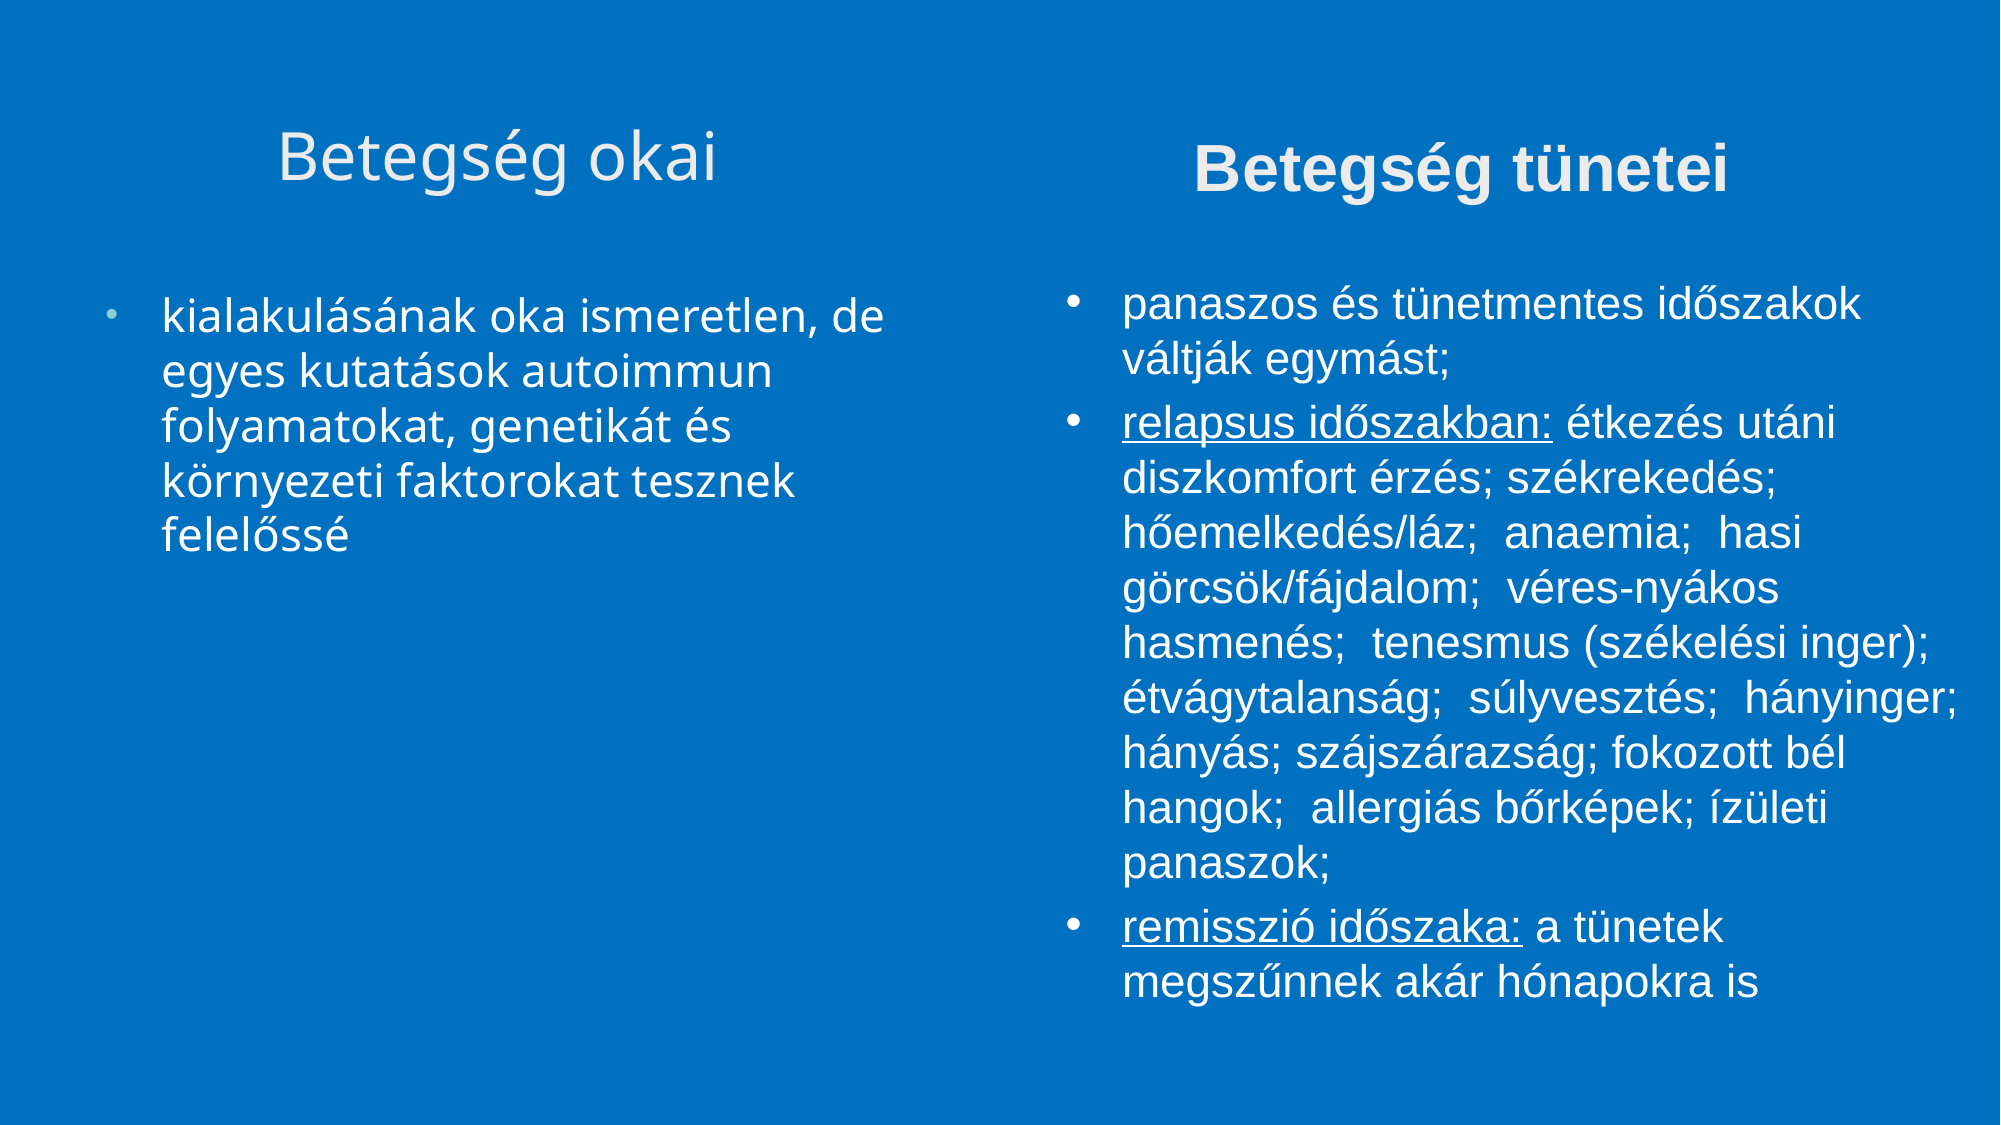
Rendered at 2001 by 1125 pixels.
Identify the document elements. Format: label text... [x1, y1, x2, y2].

text_box panaszos és tünetmentes időszakok váltják egymást; relapsus időszakban: étkezés utáni diszkomfort érzés; székrekedés; hőemelkedés/láz; anaemia; hasi görcsök/fájdalom; véres-nyákos hasmenés; tenesmus (székelési inger); étvágytalanság; súlyvesztés; hányinger; hányás; szájszárazság; fokozott bél hangok; allergiás bőrképek; ízületi panaszok; remisszió időszaka: a tünetek megszűnnek akár hónapokra is [1050, 265, 2000, 1103]
title Betegség okai [90, 106, 906, 217]
list kialakulásának oka ismeretlen, de egyes kutatások autoimmun folyamatokat, genetikát és környezeti faktorokat tesznek felelőssé [90, 278, 977, 1089]
text_box Betegség tünetei [1106, 108, 1819, 220]
